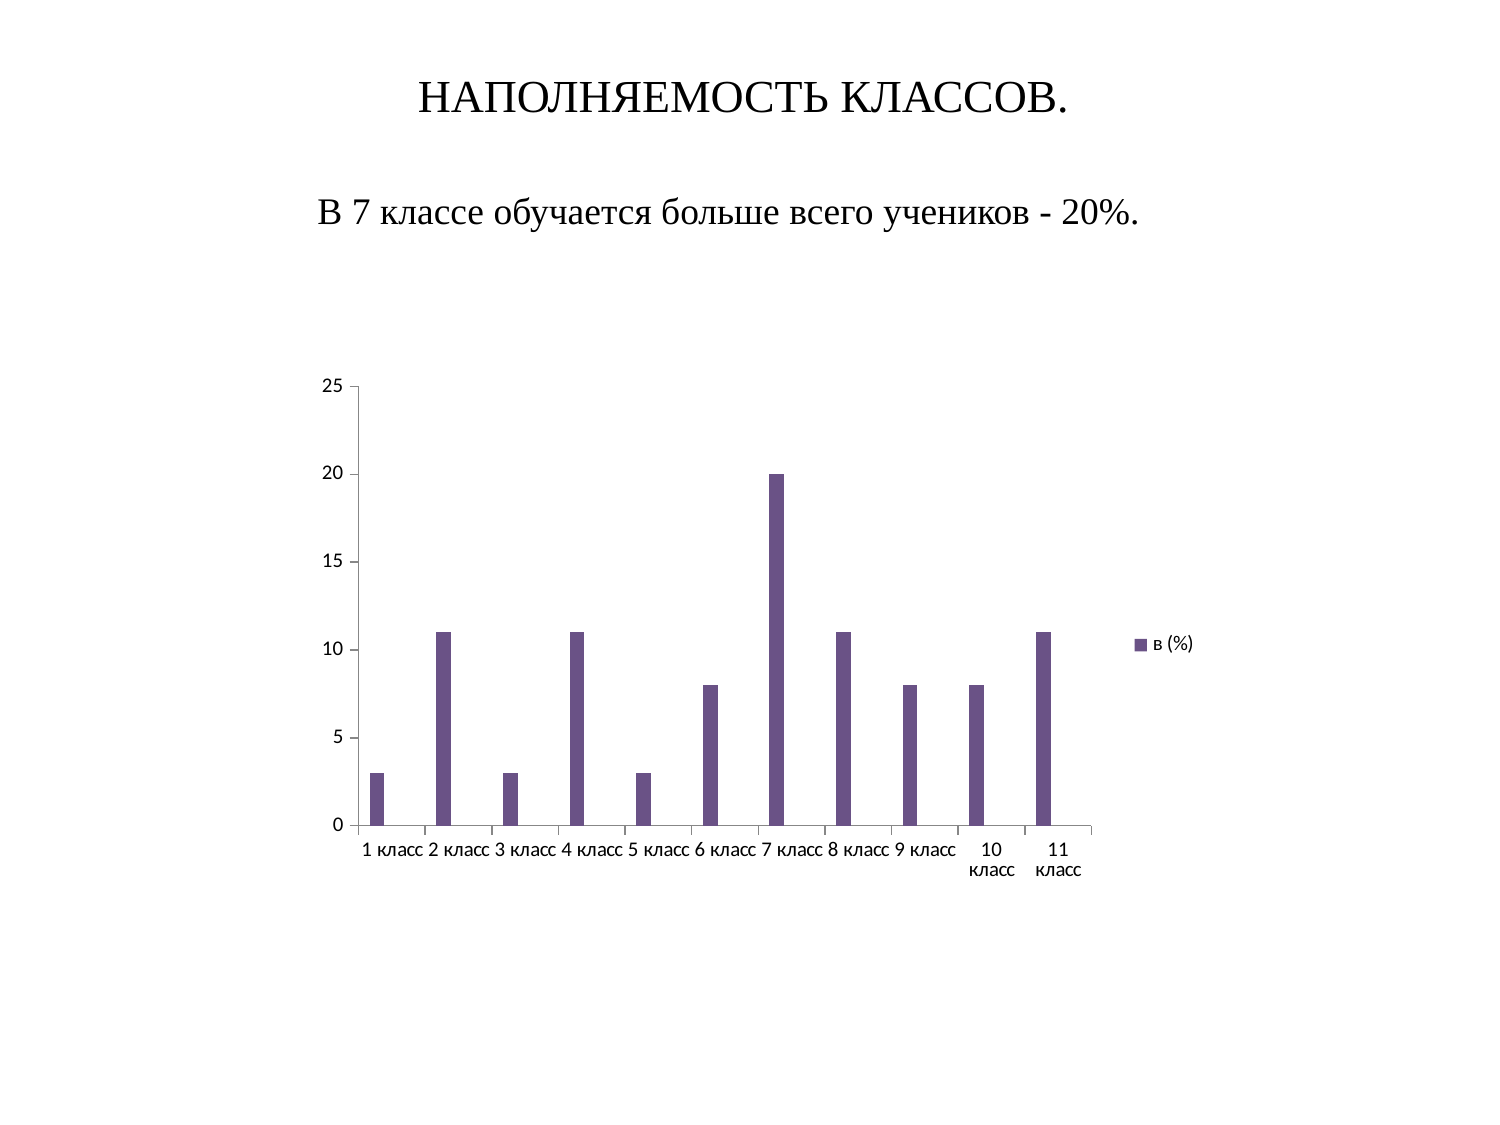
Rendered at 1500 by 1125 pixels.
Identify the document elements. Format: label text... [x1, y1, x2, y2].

title НАПОЛНЯЕМОСТЬ КЛАССОВ. [218, 42, 1269, 172]
subtitle В 7 классе обучается больше всего учеников - 20%. [218, 172, 1269, 776]
chart [312, 373, 1214, 918]
